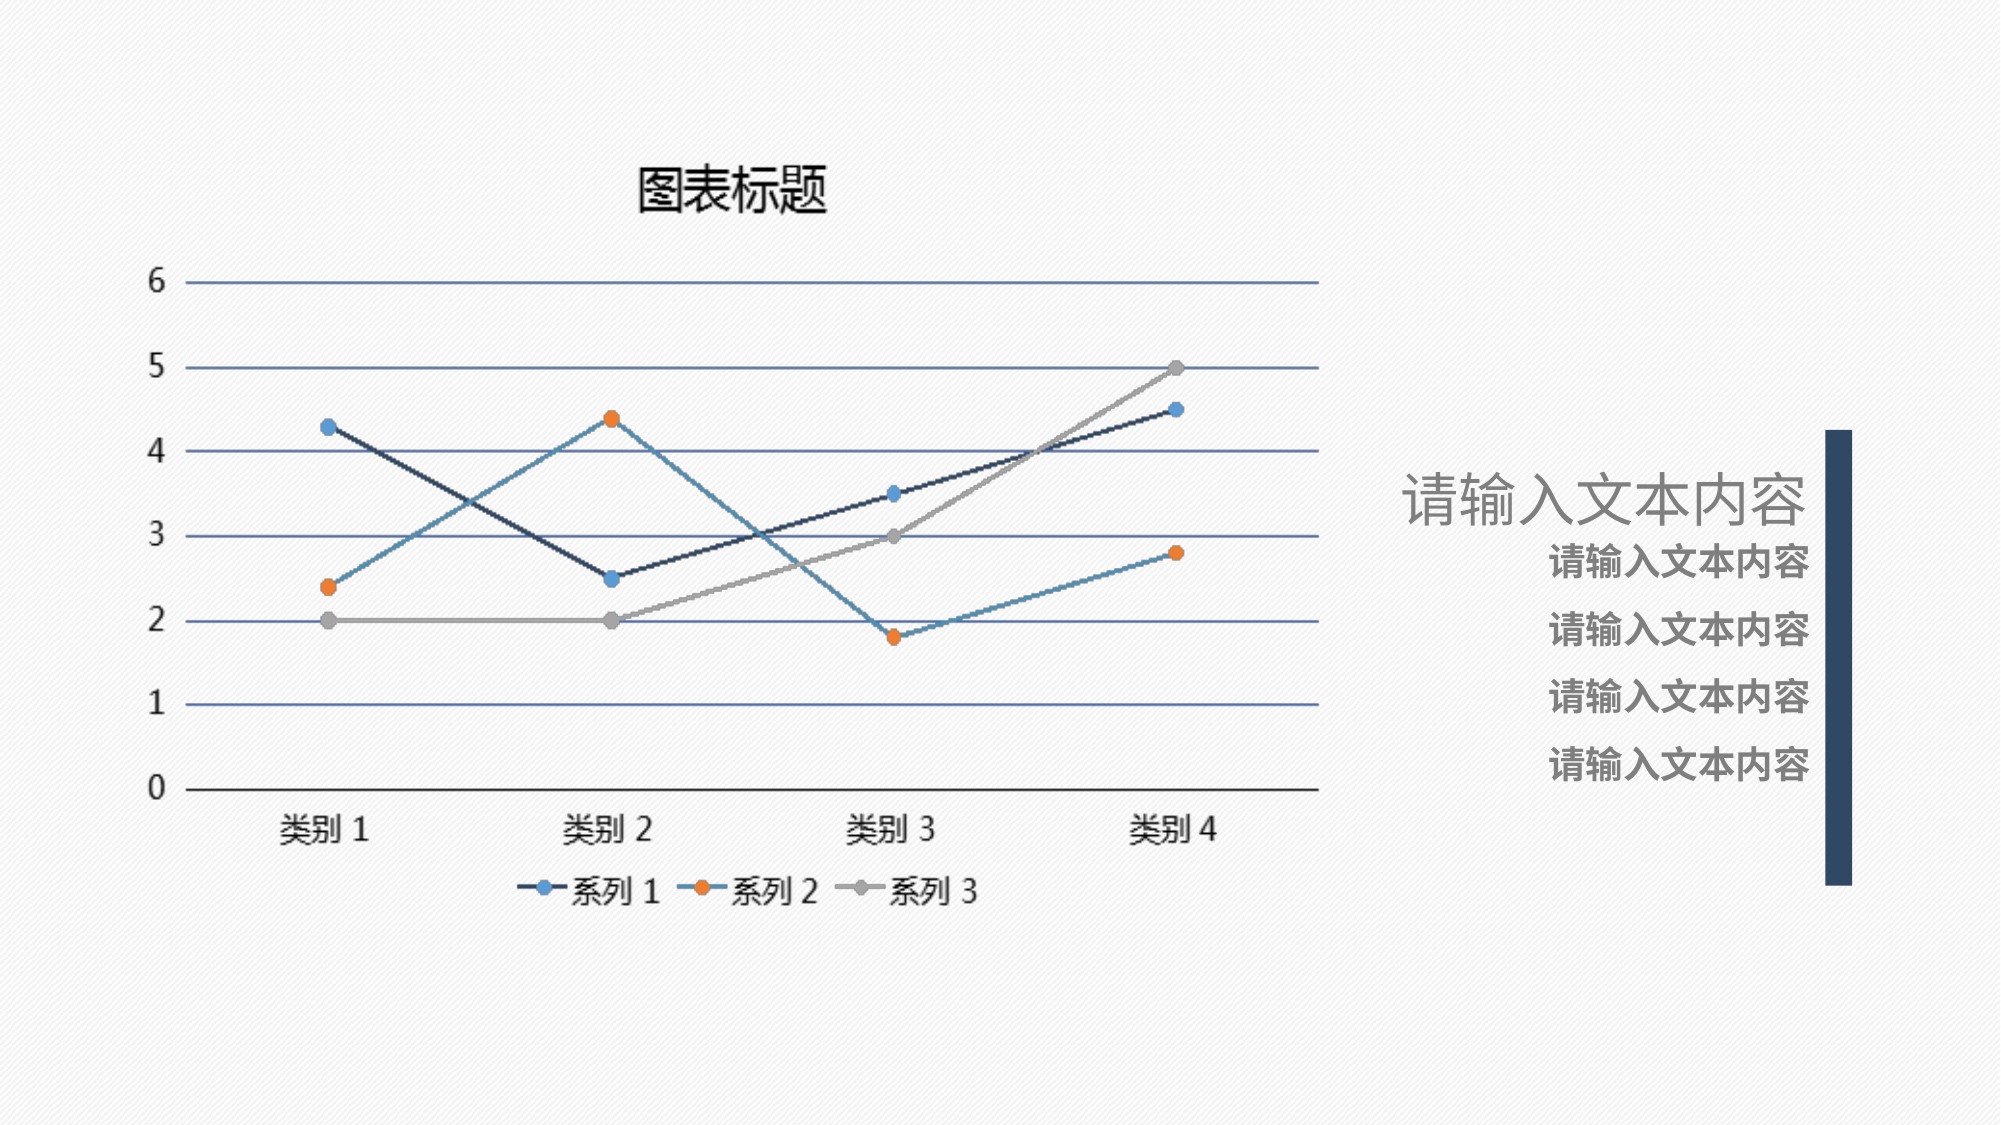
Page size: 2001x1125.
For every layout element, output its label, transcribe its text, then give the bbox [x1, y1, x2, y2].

text_box 请输入文本内容 请输入文本内容 请输入文本内容 请输入文本内容 [1355, 508, 1826, 794]
picture [0, 0, 2001, 1125]
text_box [1825, 429, 1853, 886]
text_box 请输入文本内容 [1385, 315, 1823, 540]
